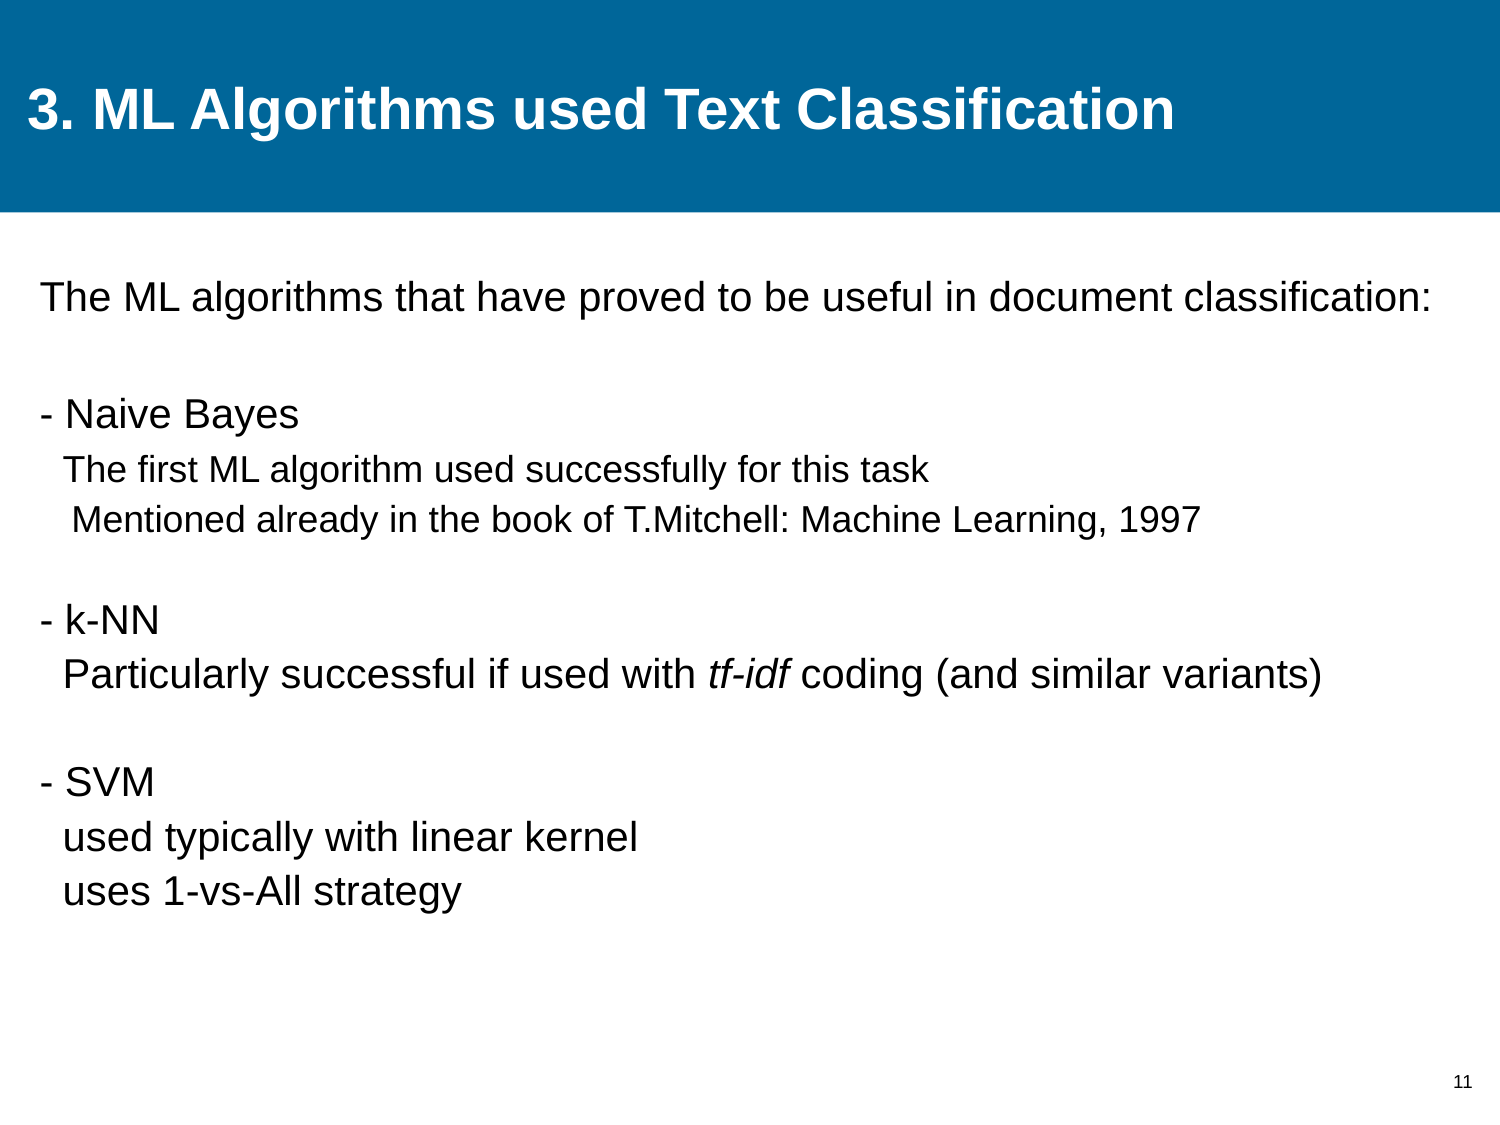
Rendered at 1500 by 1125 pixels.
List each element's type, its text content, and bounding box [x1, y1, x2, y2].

text_box The ML algorithms that have proved to be useful in document classification: - Naive Bayes The first ML algorithm used successfully for this task Mentioned already in the book of T.Mitchell: Machine Learning, 1997 - k-NN Particularly successful if used with tf-idf coding (and similar variants) - SVM used typically with linear kernel uses 1-vs-All strategy [24, 262, 1463, 1030]
title 3. ML Algorithms used Text Classification [12, 12, 1448, 201]
slide_number 11 [1174, 1062, 1488, 1113]
